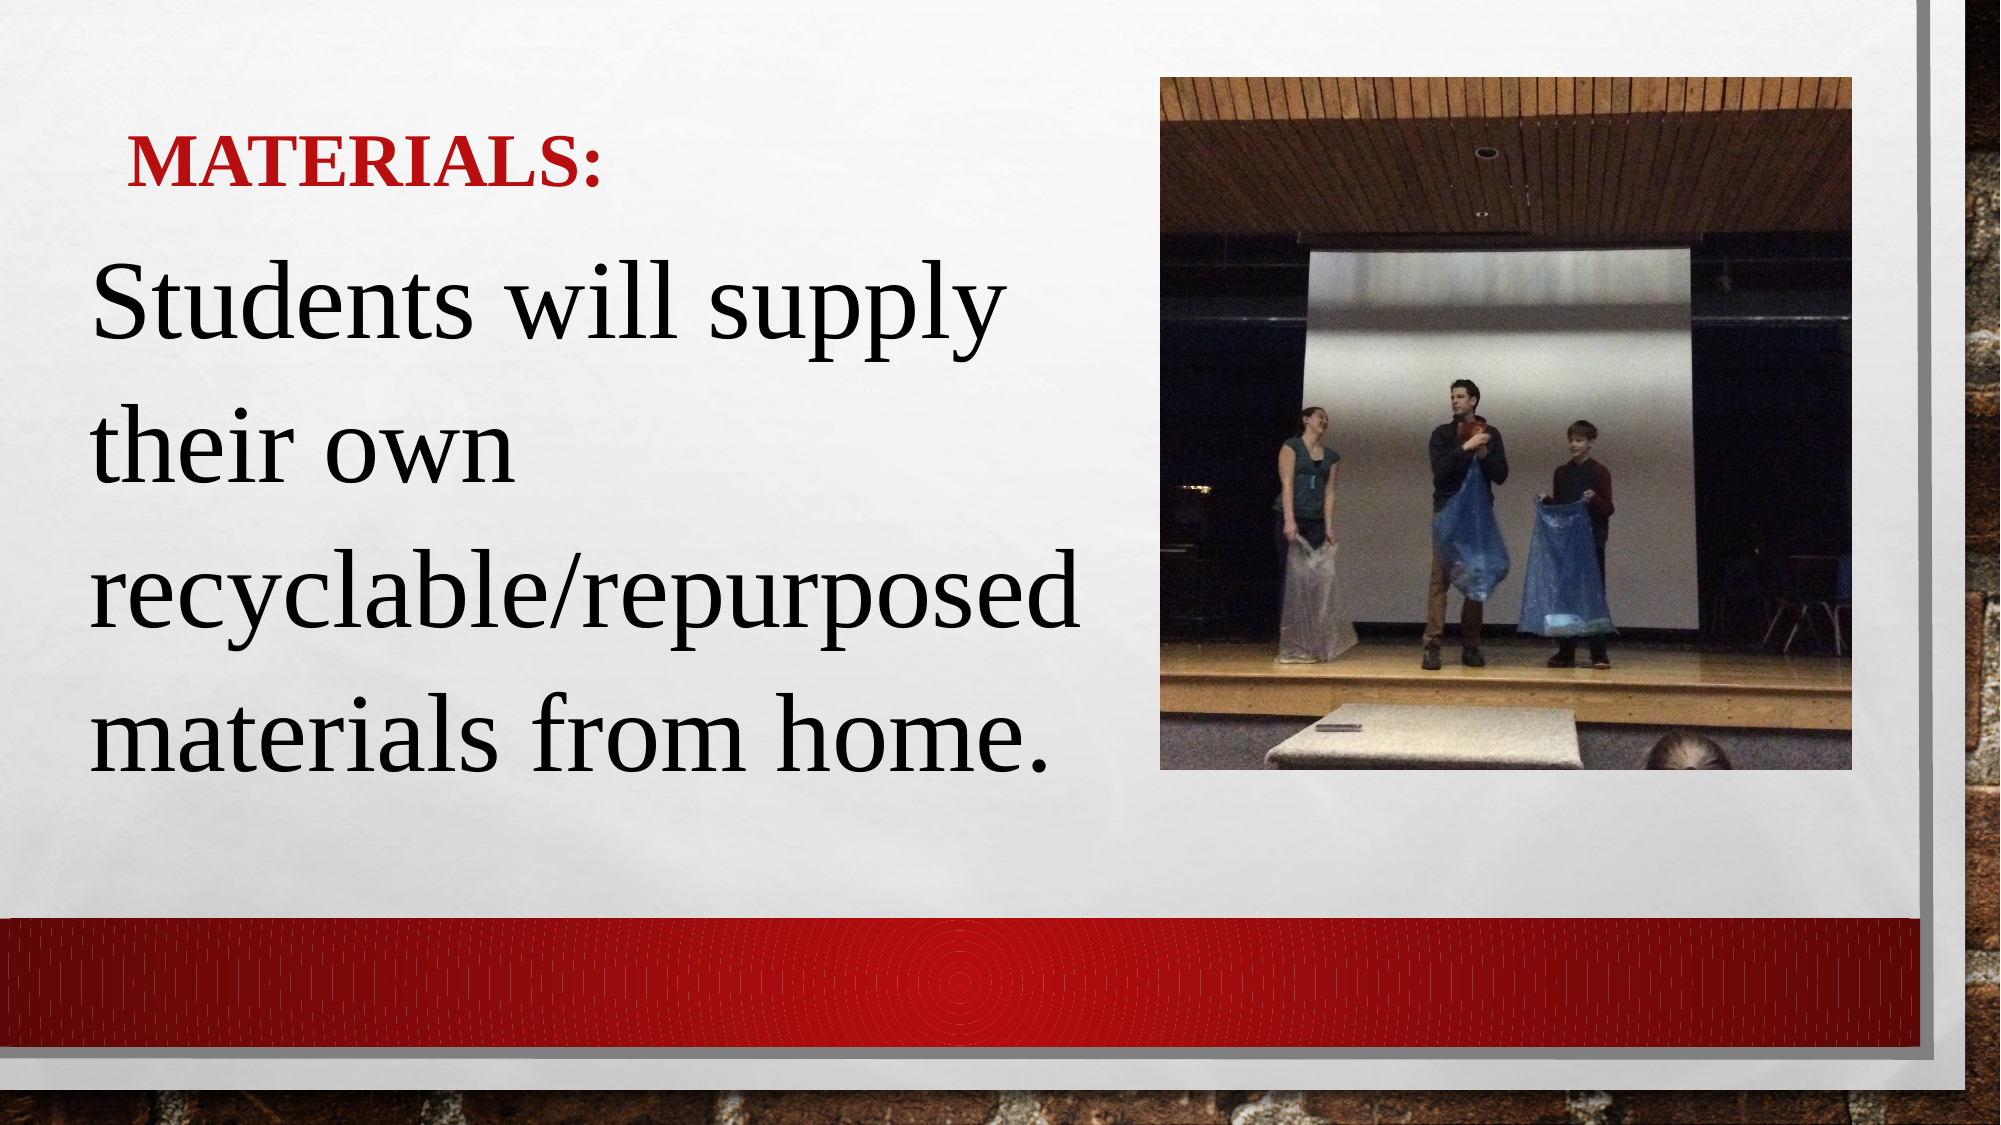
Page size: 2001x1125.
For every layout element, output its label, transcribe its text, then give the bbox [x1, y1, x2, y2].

title Materials: [112, 112, 1159, 160]
text_box Students will supply their own recyclable/repurposed materials from home. [74, 160, 1818, 802]
picture [0, 0, 2000, 1125]
picture [1159, 77, 1852, 770]
